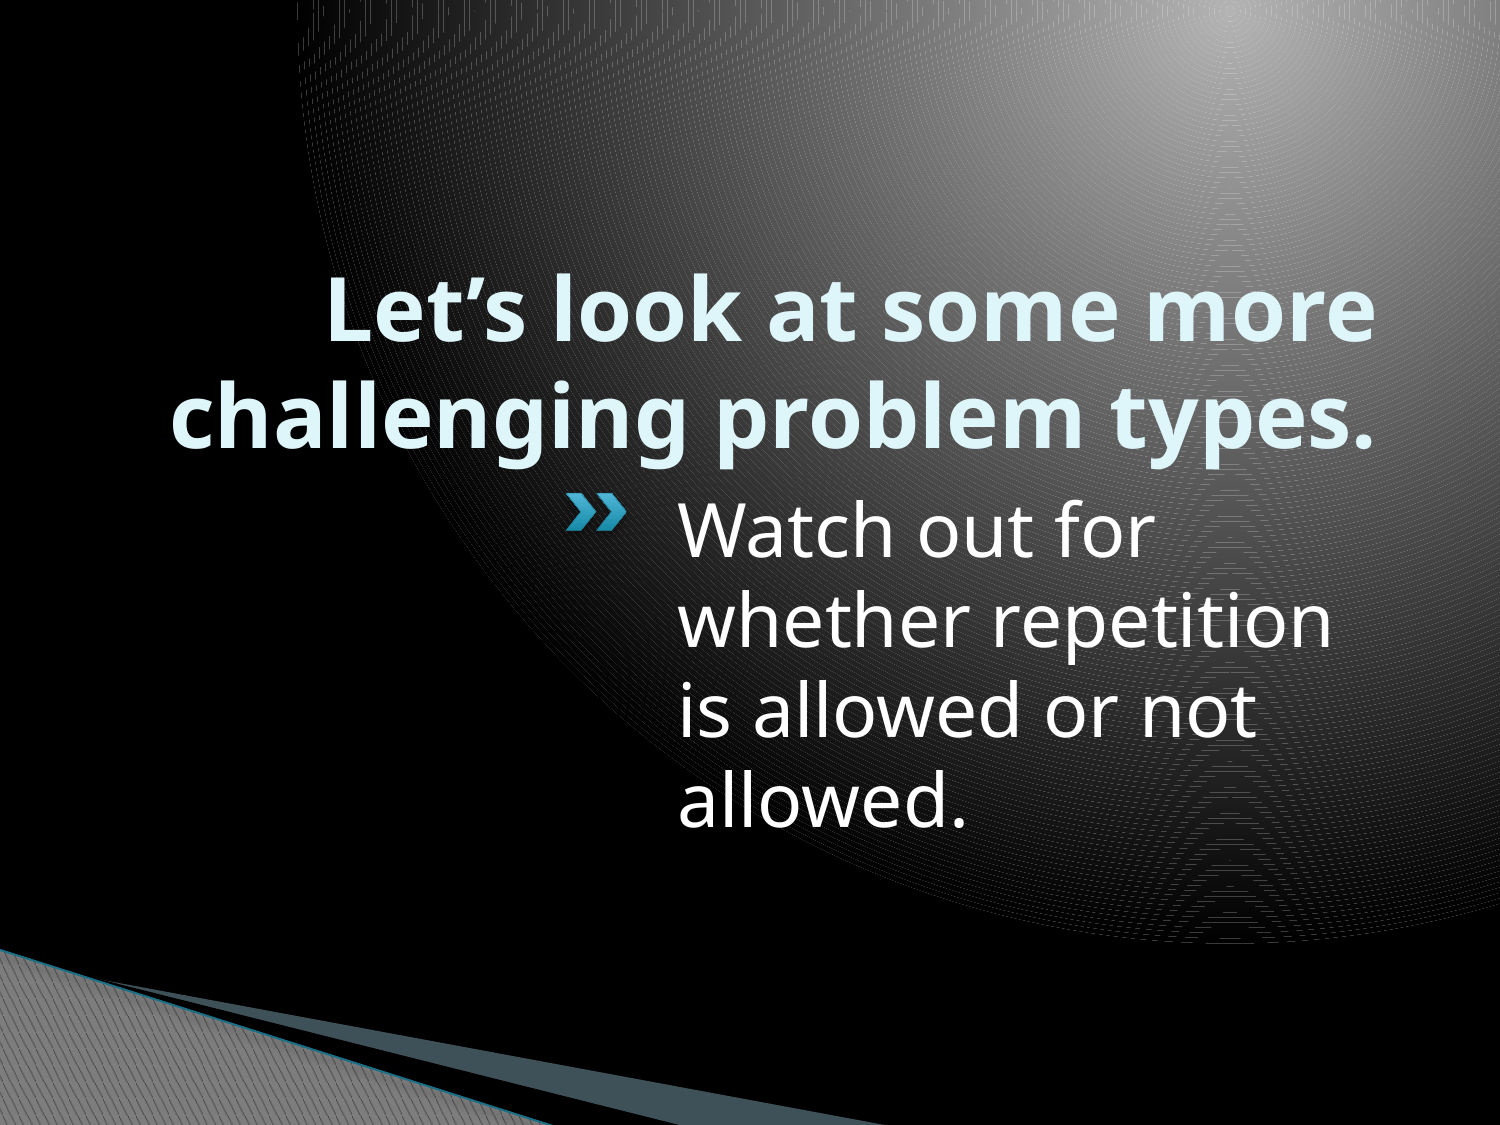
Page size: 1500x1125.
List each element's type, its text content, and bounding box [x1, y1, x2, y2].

title Let’s look at some more challenging problem types. [118, 173, 1394, 474]
picture [0, 952, 543, 1125]
list Watch out for whether repetition is allowed or not allowed. [662, 474, 1394, 850]
